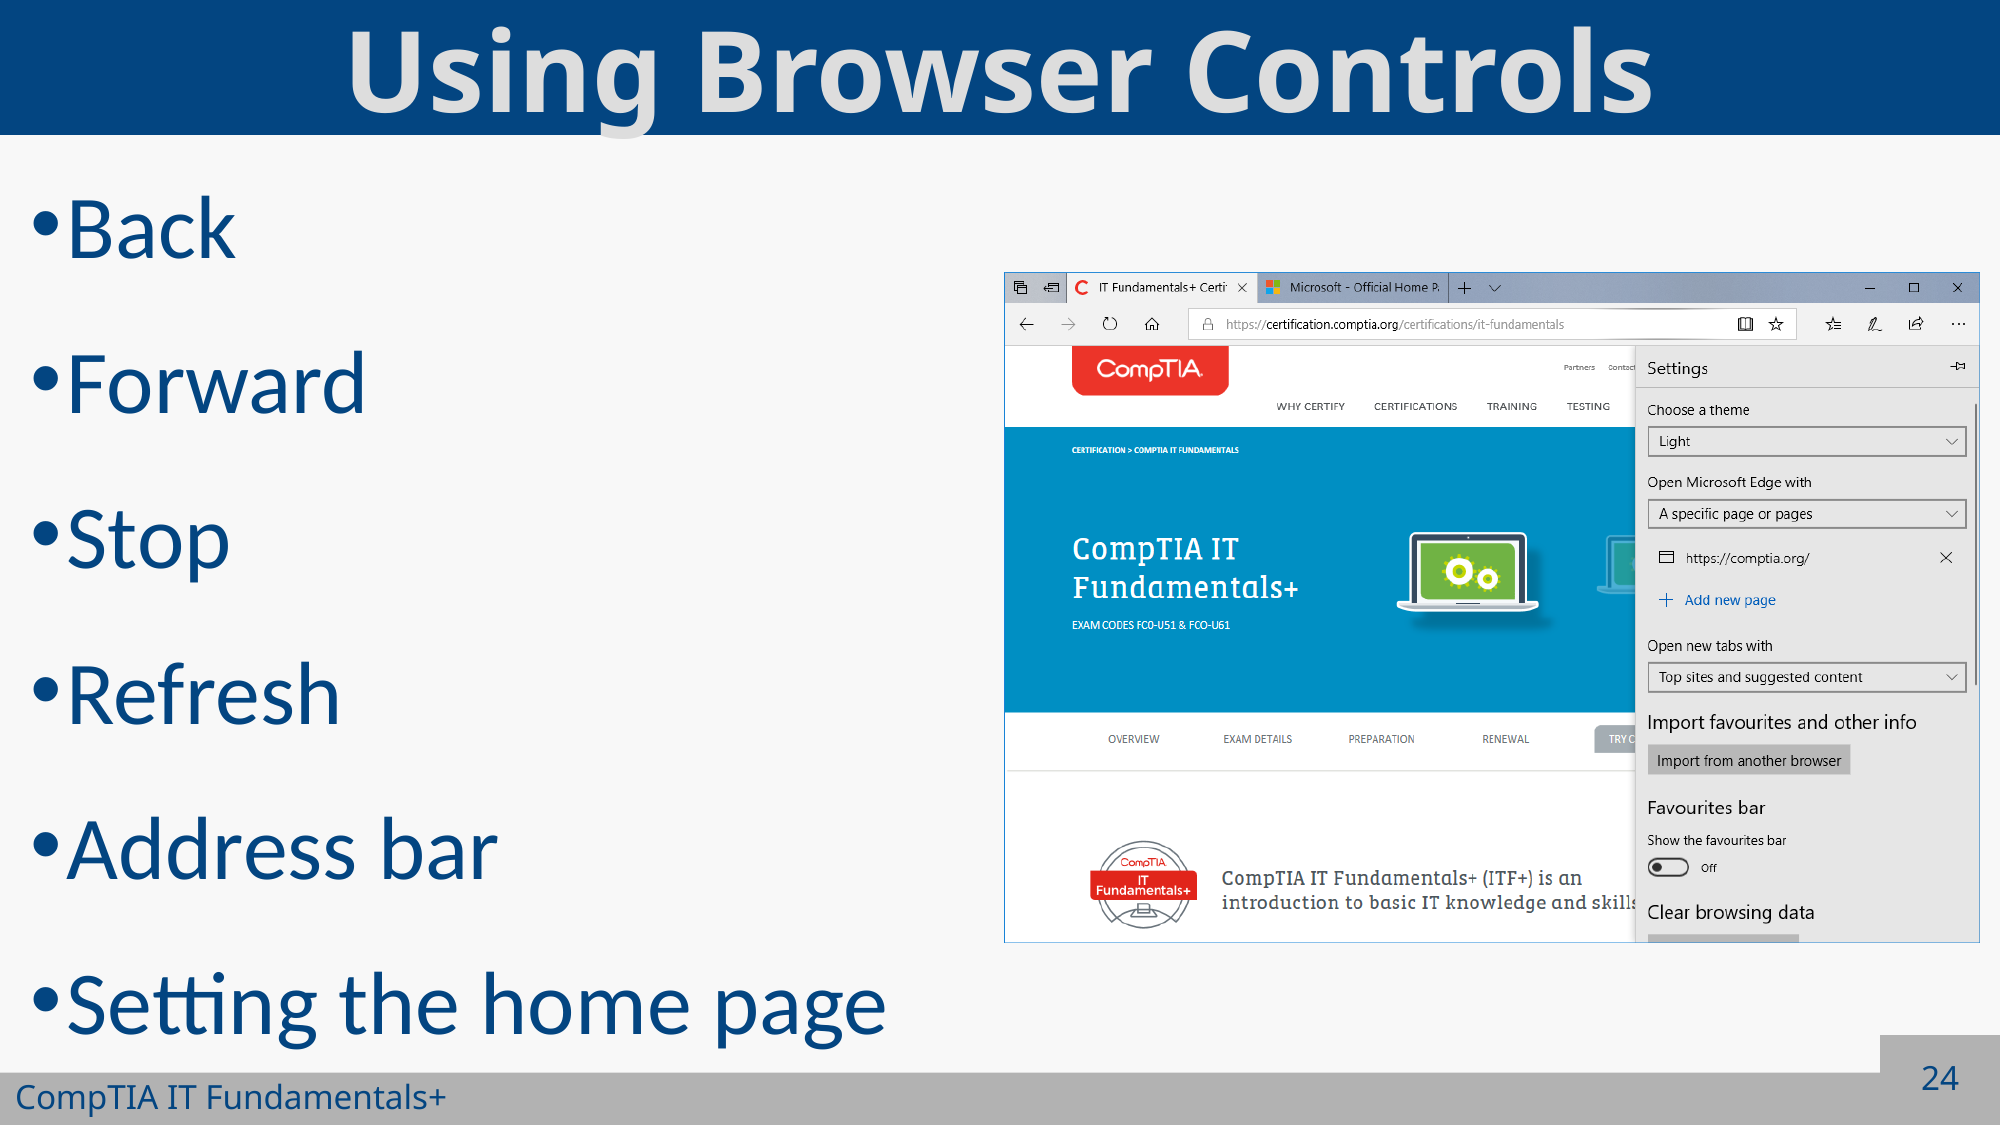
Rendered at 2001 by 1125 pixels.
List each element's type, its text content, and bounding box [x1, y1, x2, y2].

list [1004, 272, 1980, 943]
list Back Forward Stop Refresh Address bar Setting the home page [15, 149, 990, 1065]
footer CompTIA IT Fundamentals+ [0, 1072, 1880, 1125]
title Using Browser Controls [0, 0, 2000, 135]
slide_number 24 [1880, 1035, 2000, 1125]
